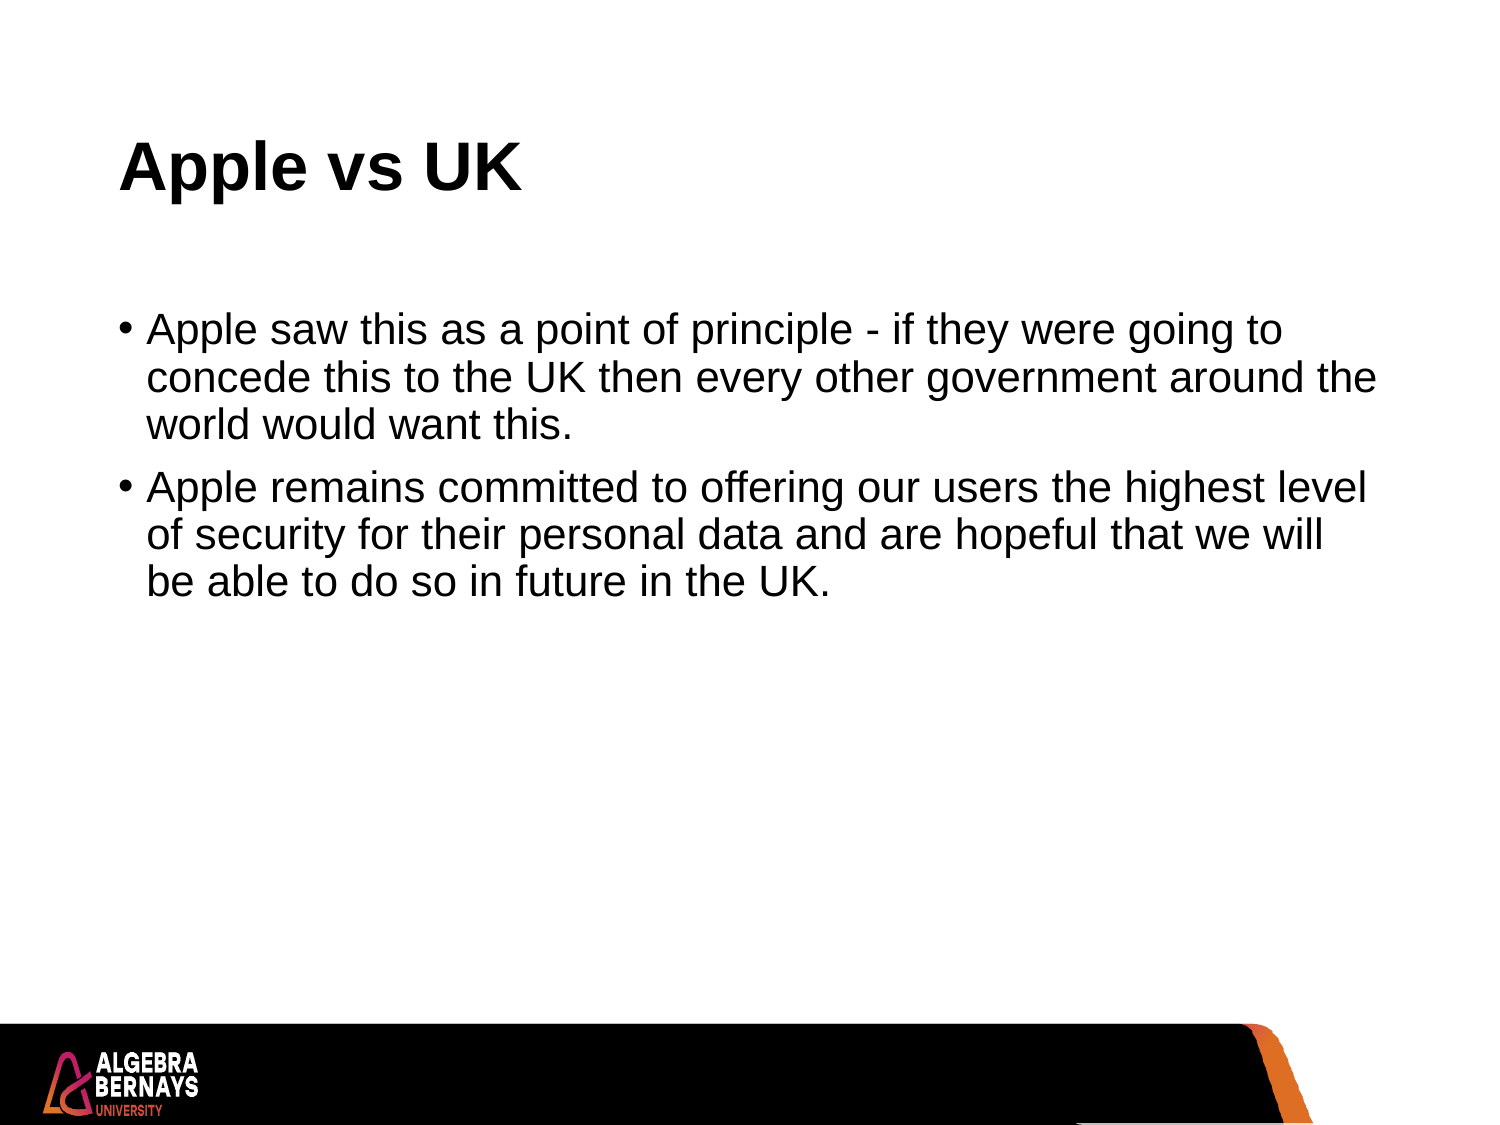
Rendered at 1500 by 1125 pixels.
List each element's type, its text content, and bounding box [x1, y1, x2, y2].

title Apple vs UK [103, 59, 1397, 278]
picture [0, 1023, 1468, 1125]
list Apple saw this as a point of principle - if they were going to concede this to the UK then every other government around the world would want this. Apple remains committed to offering our users the highest level of security for their personal data and are hopeful that we will be able to do so in future in the UK. [103, 299, 1397, 1014]
